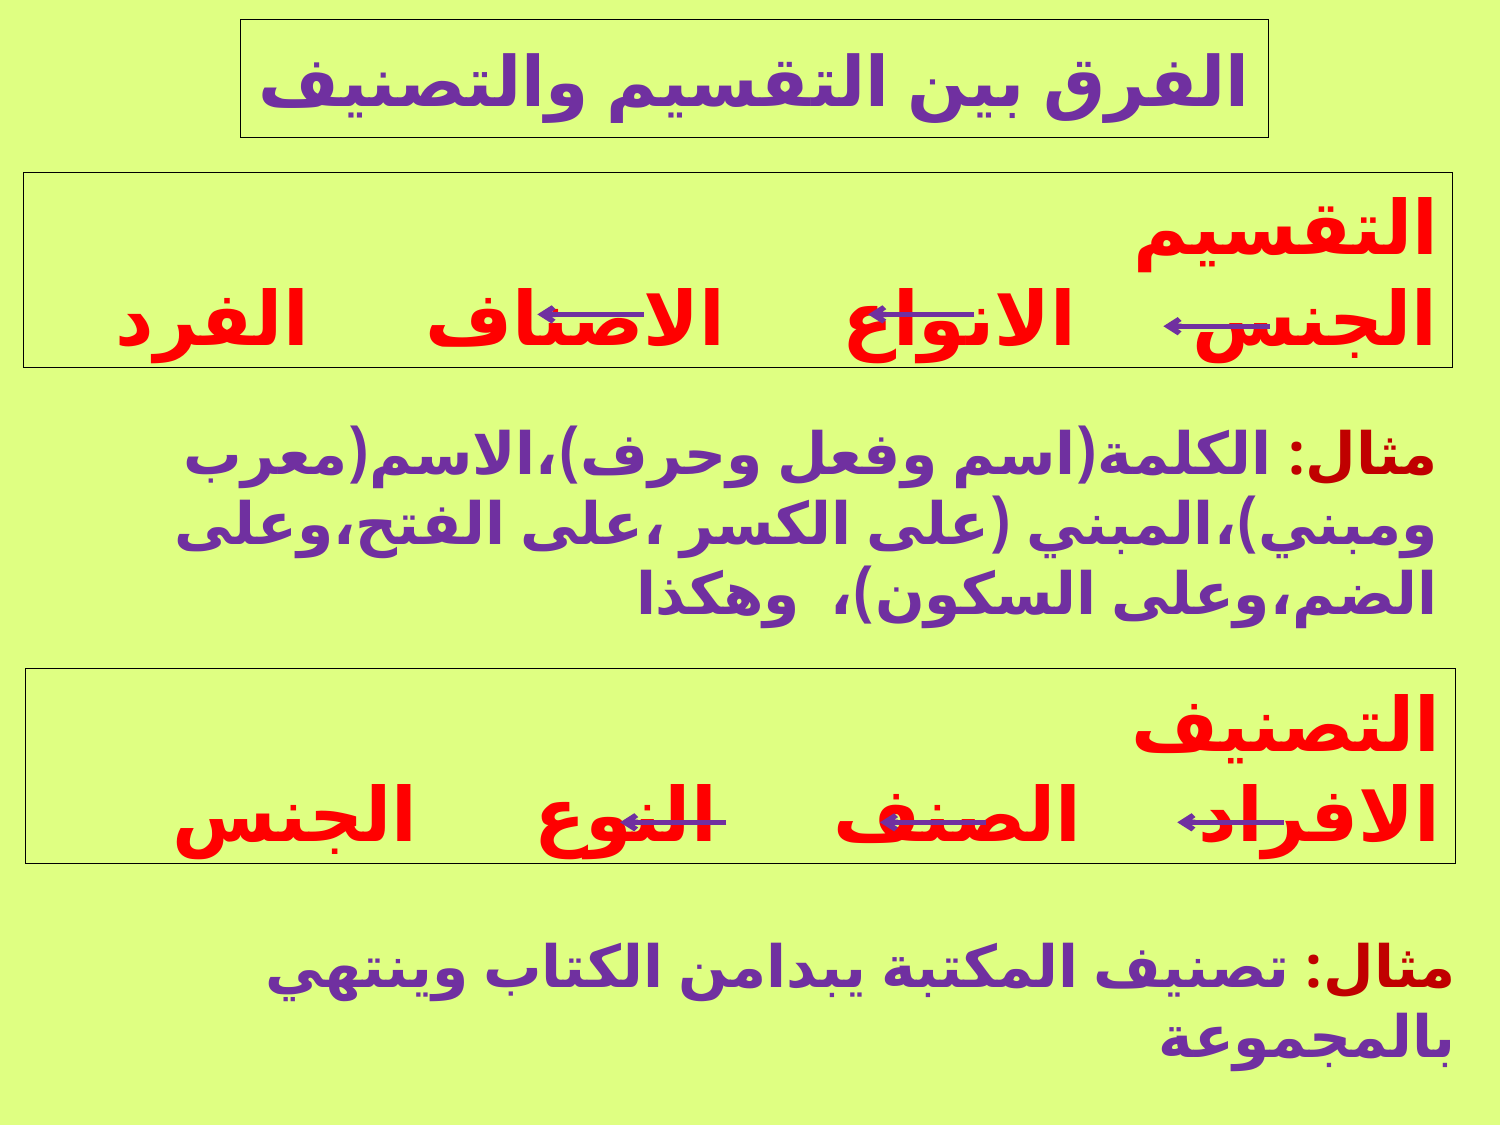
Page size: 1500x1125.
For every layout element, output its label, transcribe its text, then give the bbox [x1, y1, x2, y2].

text_box مثال: تصنيف المكتبة يبدامن الكتاب وينتهي بالمجموعة [41, 921, 1471, 1077]
title الفرق بين التقسيم والتصنيف [240, 19, 1269, 138]
text_box التصنيف الافراد الصنف النوع الجنس [25, 668, 1456, 864]
text_box مثال: الكلمة(اسم وفعل وحرف)،الاسم(معرب ومبني)،المبني (على الكسر ،على الفتح،وعلى الضم،وعلى السكون)، وهكذا [23, 408, 1453, 634]
text_box التقسيم الجنس الانواع الاصناف الفرد [23, 172, 1453, 368]
